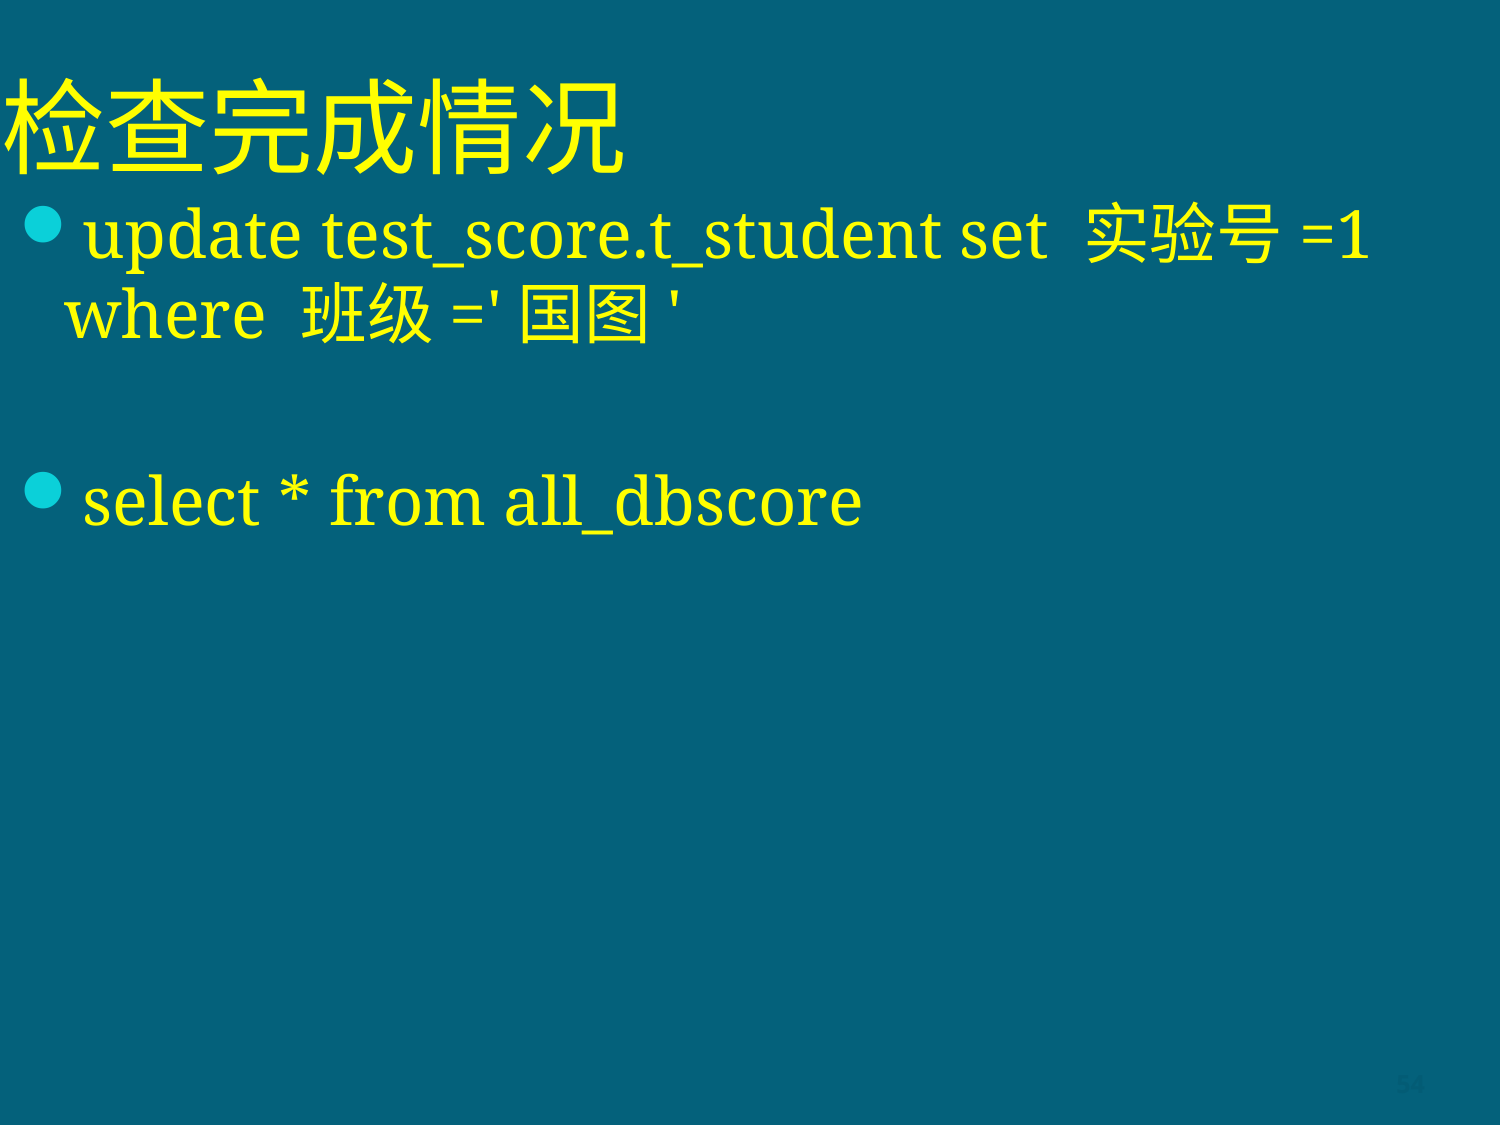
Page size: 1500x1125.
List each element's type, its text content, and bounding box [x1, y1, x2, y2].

list update test_score.t_student set 实验号=1 where 班级='国图' select * from all_dbscore [4, 184, 1500, 1125]
title 检查完成情况 [0, 0, 1500, 188]
